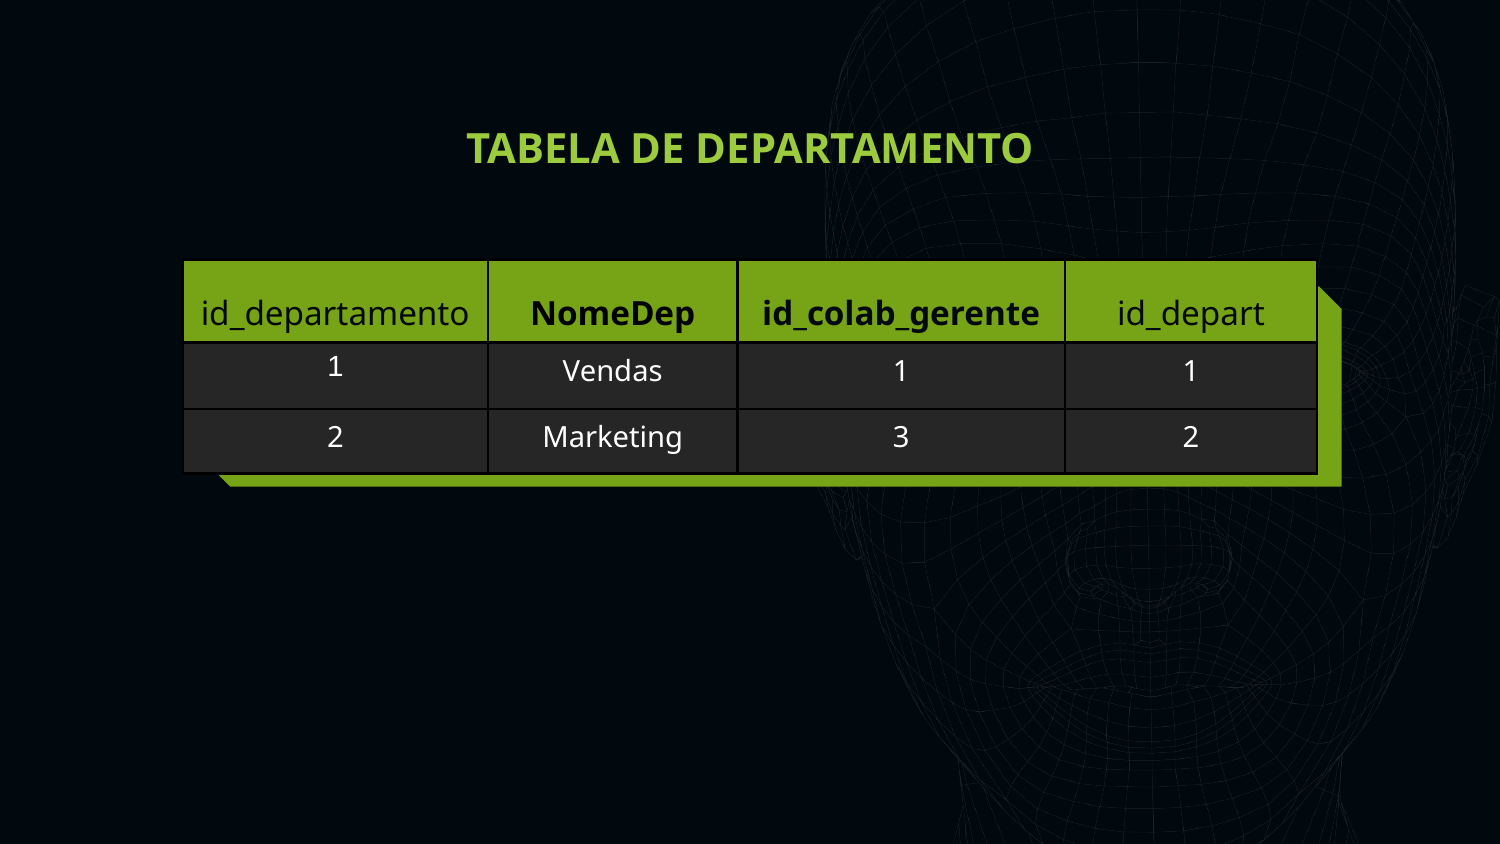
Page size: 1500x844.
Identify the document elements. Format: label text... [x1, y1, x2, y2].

table_cell 2 [1066, 410, 1316, 472]
table_cell Marketing [489, 410, 736, 472]
text_box [218, 286, 1342, 487]
table_cell 1 [1066, 344, 1316, 408]
table_header id_depart [1066, 261, 1316, 341]
table_cell 3 [739, 410, 1064, 472]
table_header id_departamento [184, 261, 487, 341]
table_cell Vendas [489, 344, 736, 408]
text_box TABELA DE DEPARTAMENTO [207, 106, 1293, 187]
table_cell 1 [739, 344, 1064, 408]
table_header id_colab_gerente [739, 261, 1064, 341]
table_cell 1 [184, 344, 487, 408]
table_header NomeDep [489, 261, 736, 341]
table_cell 2 [184, 410, 487, 472]
